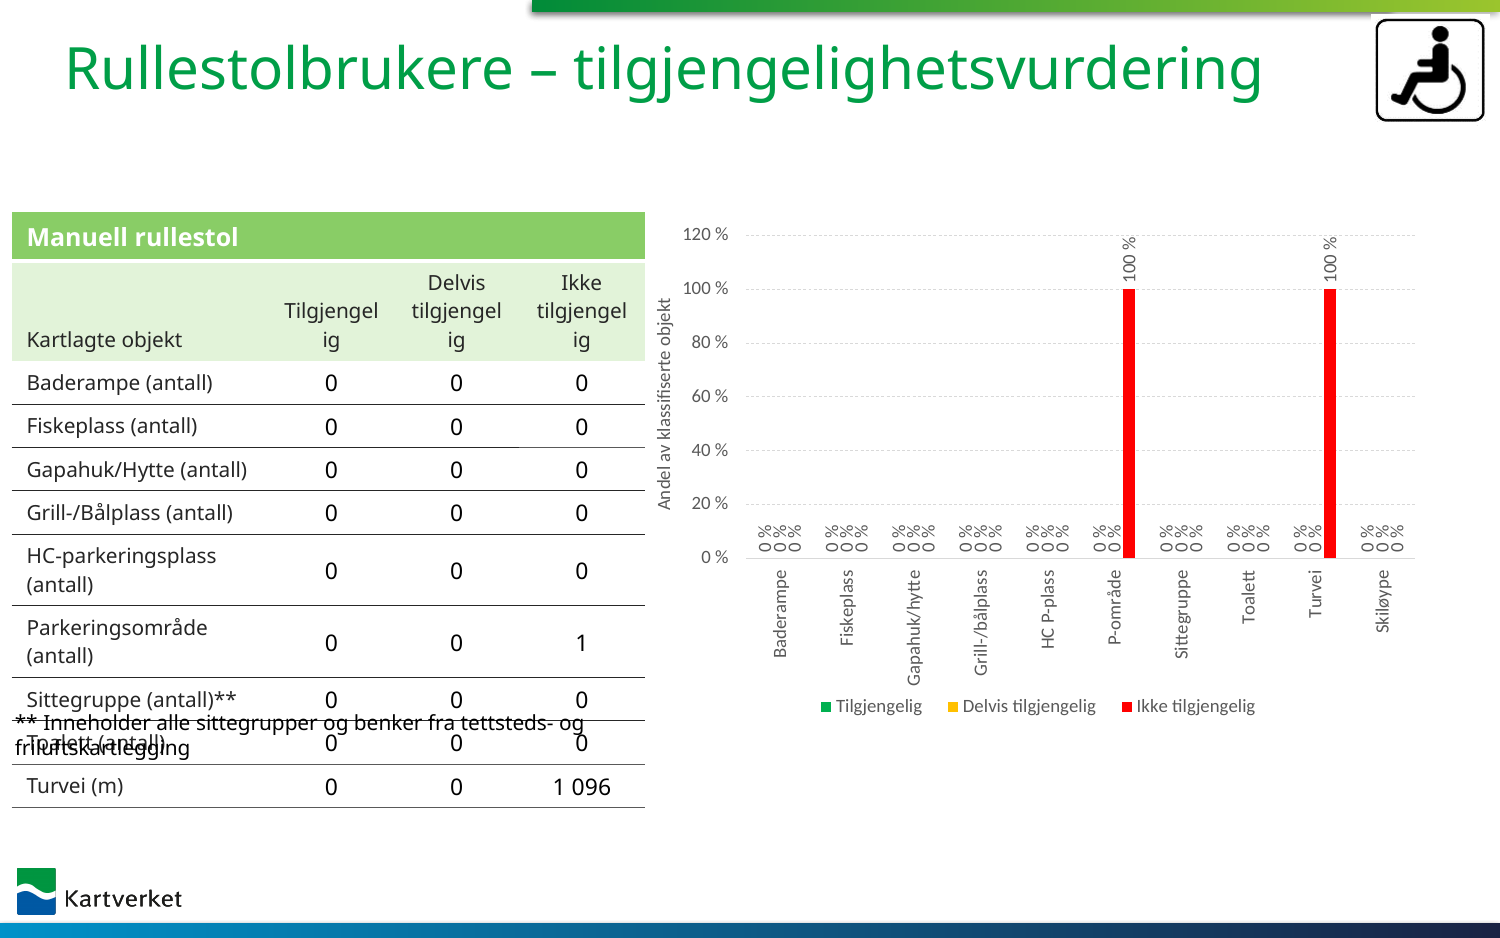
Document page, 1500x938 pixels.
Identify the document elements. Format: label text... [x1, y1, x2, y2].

picture [643, 218, 1427, 728]
table_cell 0 [394, 606, 519, 677]
table_cell Fiskeplass (antall) [12, 405, 269, 447]
table_cell 0 [394, 678, 519, 702]
table_cell 0 [519, 678, 638, 702]
table_cell Turvei (m) [12, 768, 269, 807]
table_cell 0 [519, 448, 638, 490]
table_cell 0 [269, 606, 394, 677]
table_cell 0 [519, 361, 638, 404]
text_box ** Inneholder alle sittegrupper og benker fra tettsteds- og friluftskartlegging [0, 702, 745, 768]
table_header Manuell rullestol [12, 212, 645, 259]
table_cell Delvis tilgjengelig [394, 263, 519, 361]
table_cell 0 [269, 448, 394, 490]
table_cell 0 [269, 678, 394, 702]
table_cell 1 096 [519, 768, 645, 807]
table_cell 0 [269, 405, 394, 447]
table_cell 0 [519, 405, 638, 447]
table_cell Grill-/Bålplass (antall) [12, 491, 269, 534]
table_cell HC-parkeringsplass (antall) [12, 535, 269, 605]
table_cell 1 [519, 606, 638, 677]
table_cell 0 [269, 491, 394, 534]
table_cell 0 [394, 491, 519, 534]
table_cell Baderampe (antall) [12, 361, 269, 404]
table_cell 0 [394, 361, 519, 404]
table_cell 0 [519, 491, 638, 534]
table_cell 0 [519, 535, 638, 605]
table_cell 0 [269, 535, 394, 605]
table_cell 0 [269, 768, 394, 807]
table_cell Tilgjengelig [269, 263, 394, 361]
picture [1371, 13, 1491, 127]
table_cell 0 [394, 448, 519, 490]
text_box Rullestolbrukere – tilgjengelighetsvurdering [49, 12, 1372, 109]
table_cell Kartlagte objekt [12, 263, 269, 361]
table_cell 0 [394, 535, 519, 605]
table_cell Ikke tilgjengelig [519, 263, 638, 361]
table_cell 0 [394, 405, 519, 447]
table_cell Gapahuk/Hytte (antall) [12, 448, 269, 490]
table_cell 0 [269, 361, 394, 404]
table_cell Parkeringsområde (antall) [12, 606, 269, 677]
table_cell Sittegruppe (antall)** [12, 678, 269, 702]
table_cell 0 [394, 768, 519, 807]
